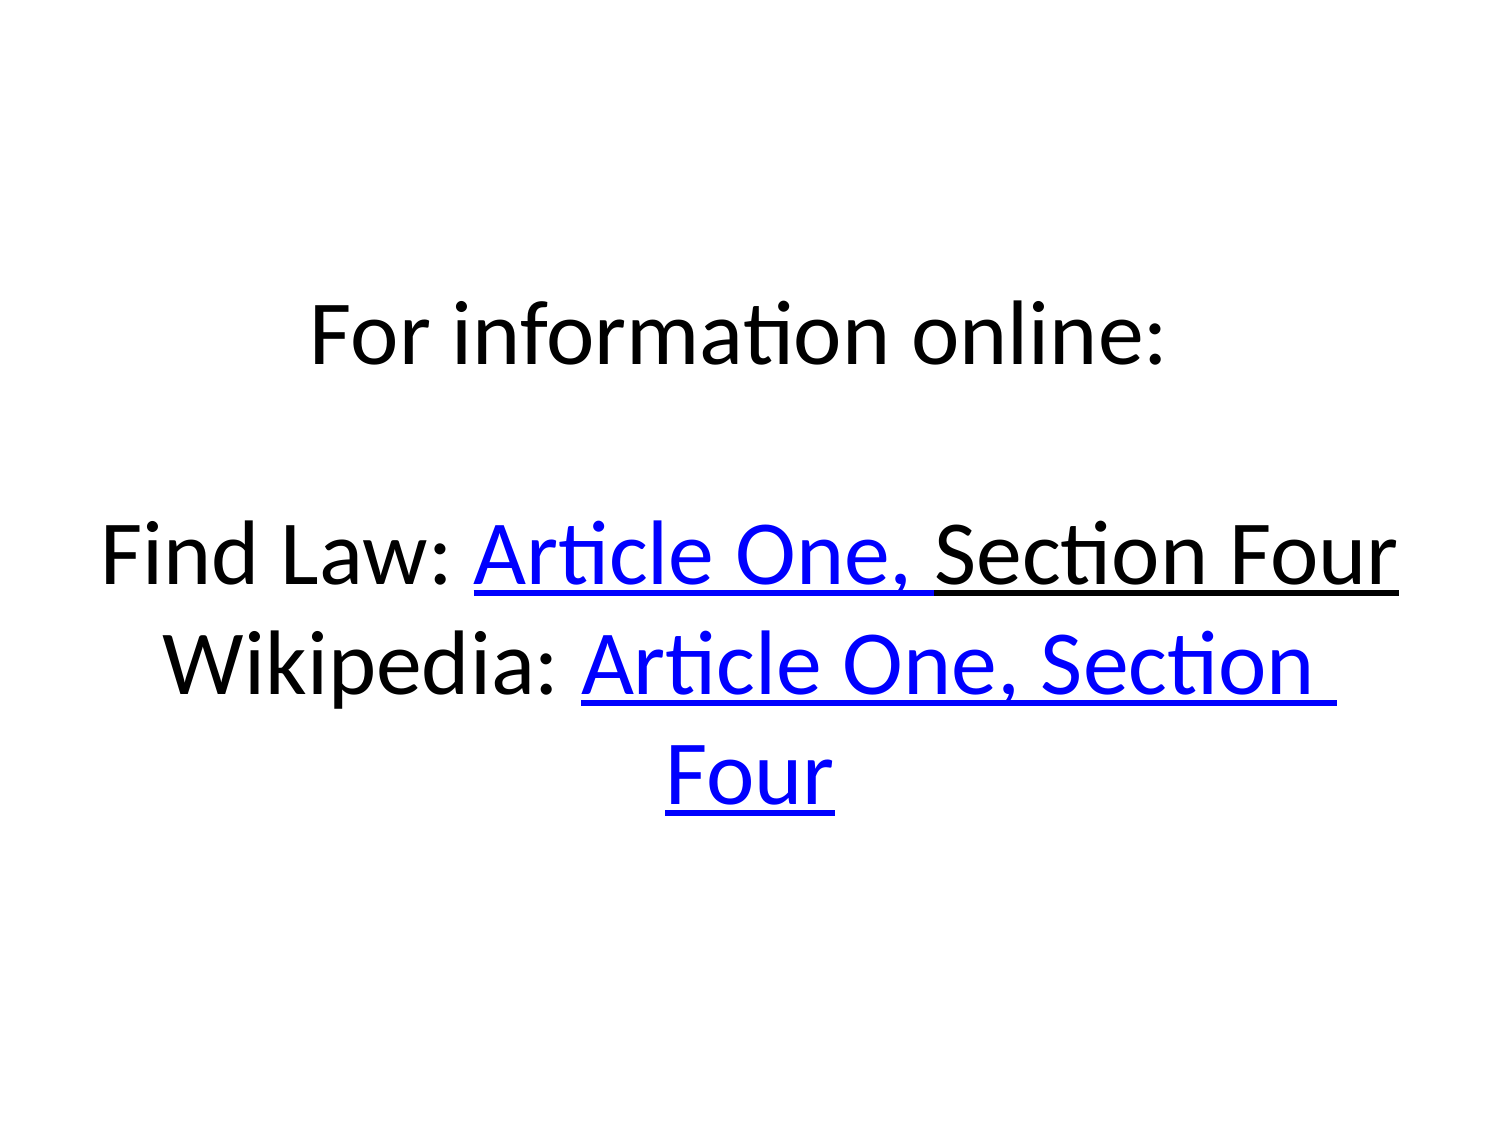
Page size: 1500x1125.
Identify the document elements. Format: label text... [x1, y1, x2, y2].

title For information online: Find Law: Article One, Section Four Wikipedia: Article One, Section Four [74, 44, 1426, 1051]
